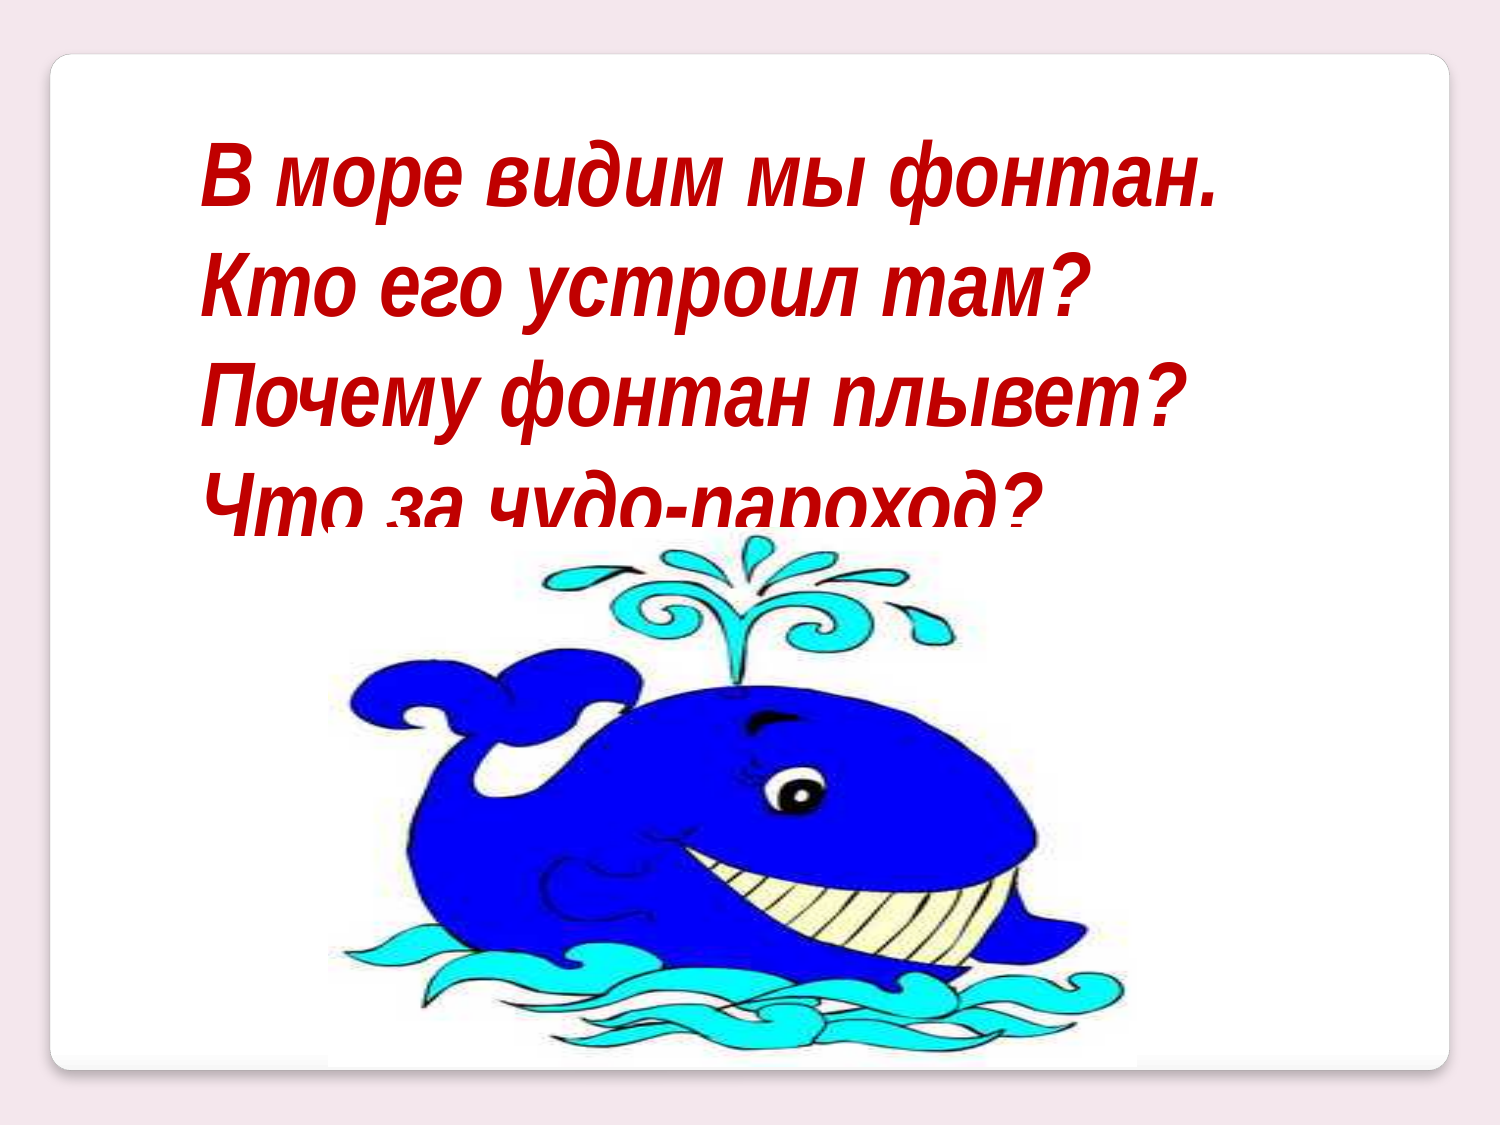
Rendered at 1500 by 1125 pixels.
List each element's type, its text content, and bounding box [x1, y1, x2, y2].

picture [327, 527, 1137, 1067]
text_box В море видим мы фонтан. Кто его устроил там? Почему фонтан плывет? Что за чудо-пароход? [140, 107, 1500, 563]
